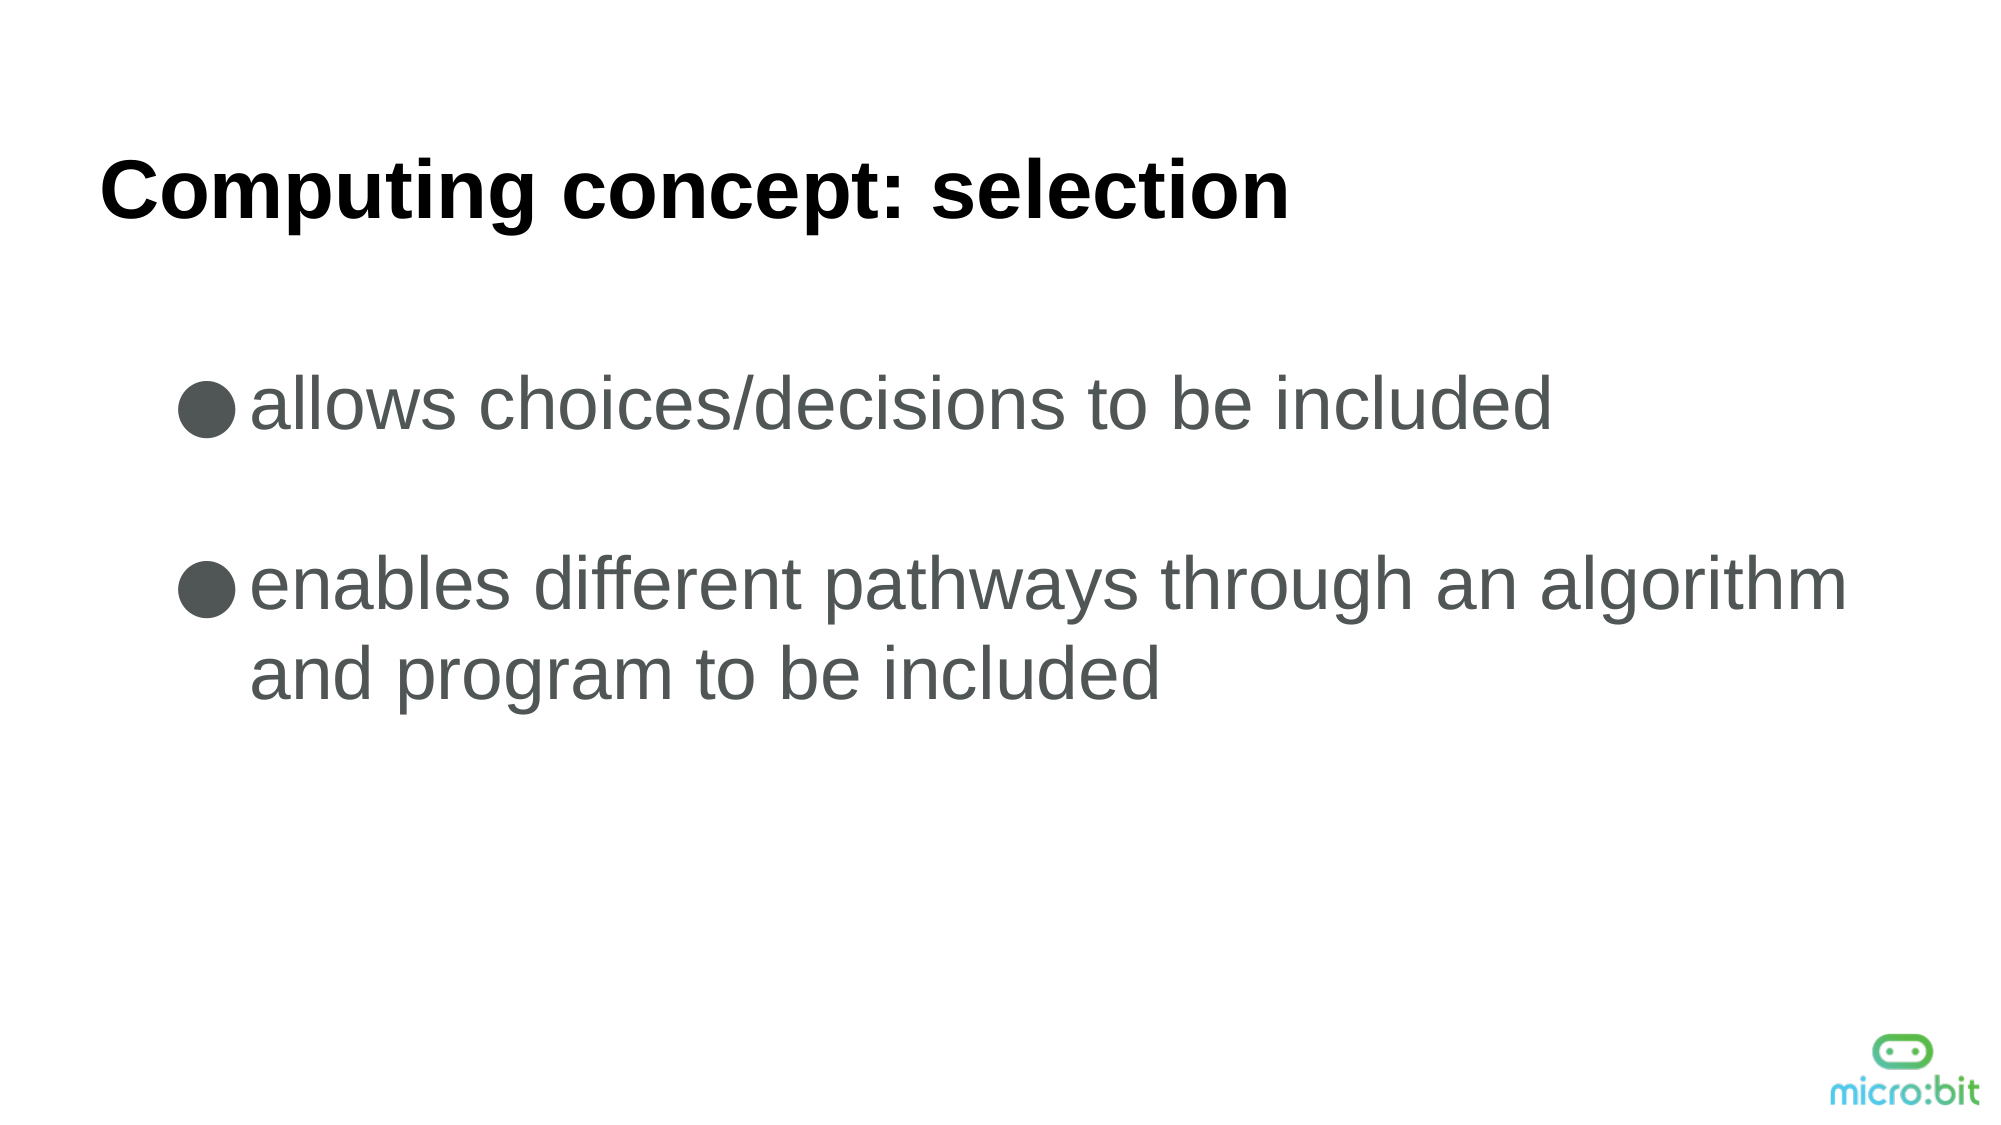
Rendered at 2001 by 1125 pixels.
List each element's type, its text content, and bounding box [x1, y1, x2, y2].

text_box Computing concept: selection allows choices/decisions to be included enables different pathways through an algorithm and program to be included [84, 41, 1952, 1084]
picture [1830, 1029, 1980, 1106]
